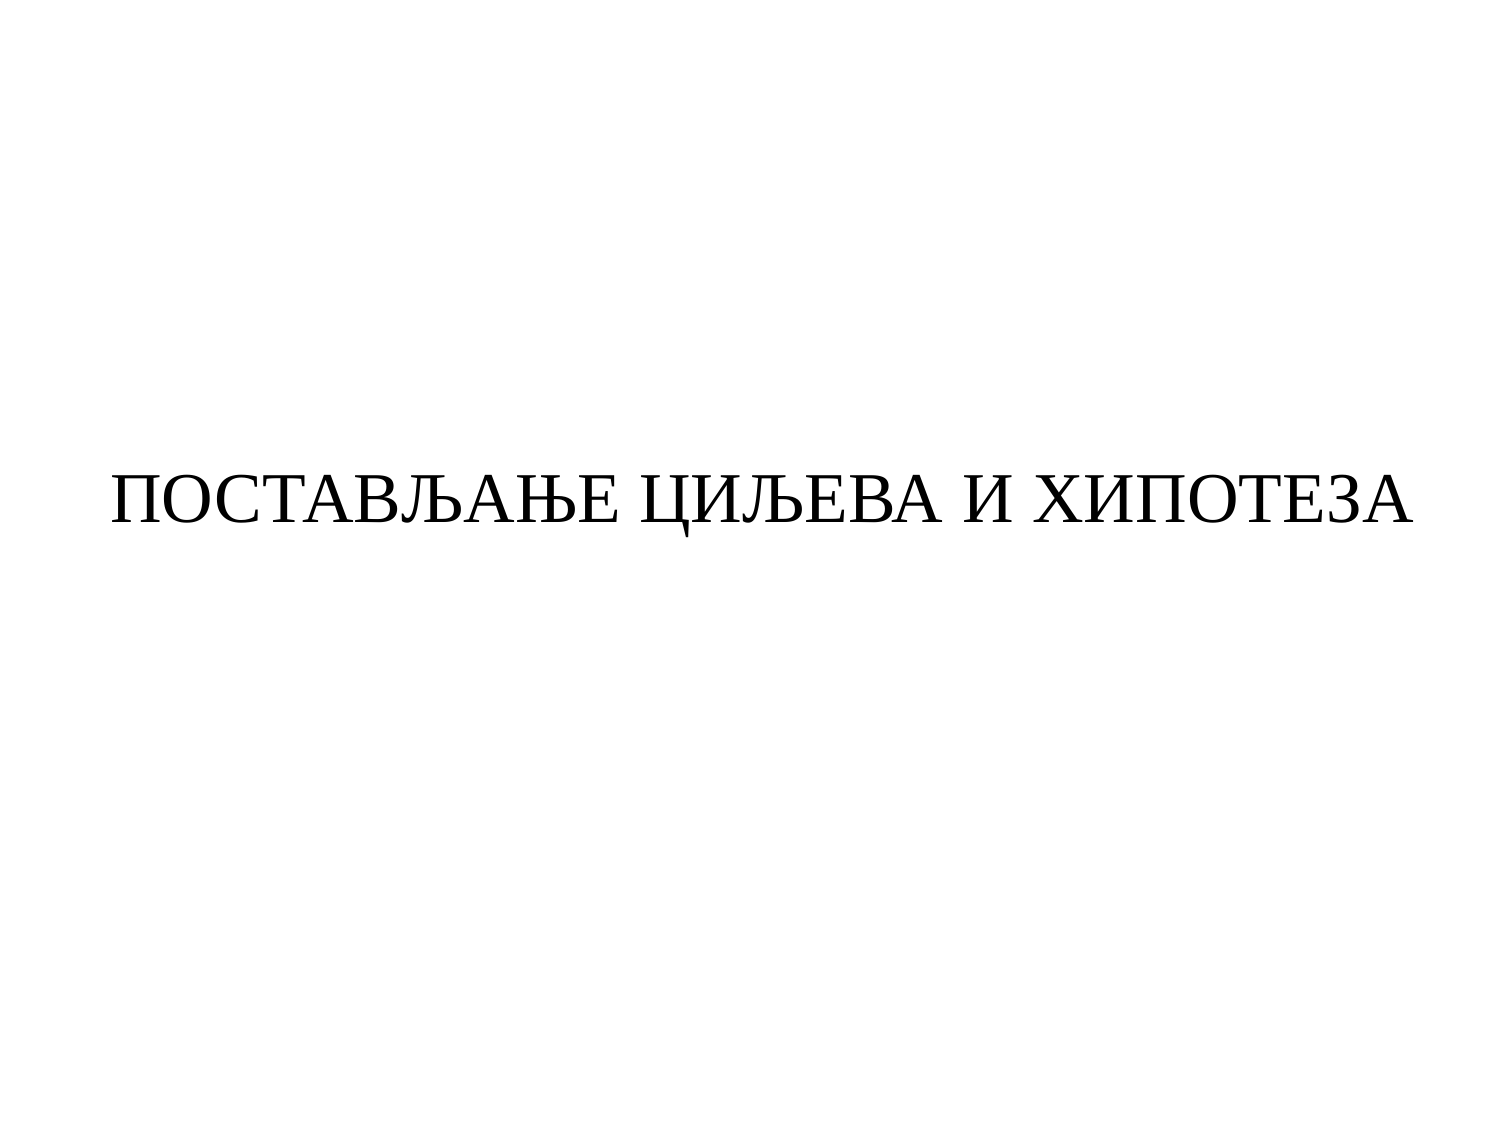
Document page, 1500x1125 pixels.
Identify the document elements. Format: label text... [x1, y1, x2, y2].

title ПОСТАВЉАЊЕ ЦИЉЕВА И ХИПОТЕЗА [87, 399, 1438, 588]
